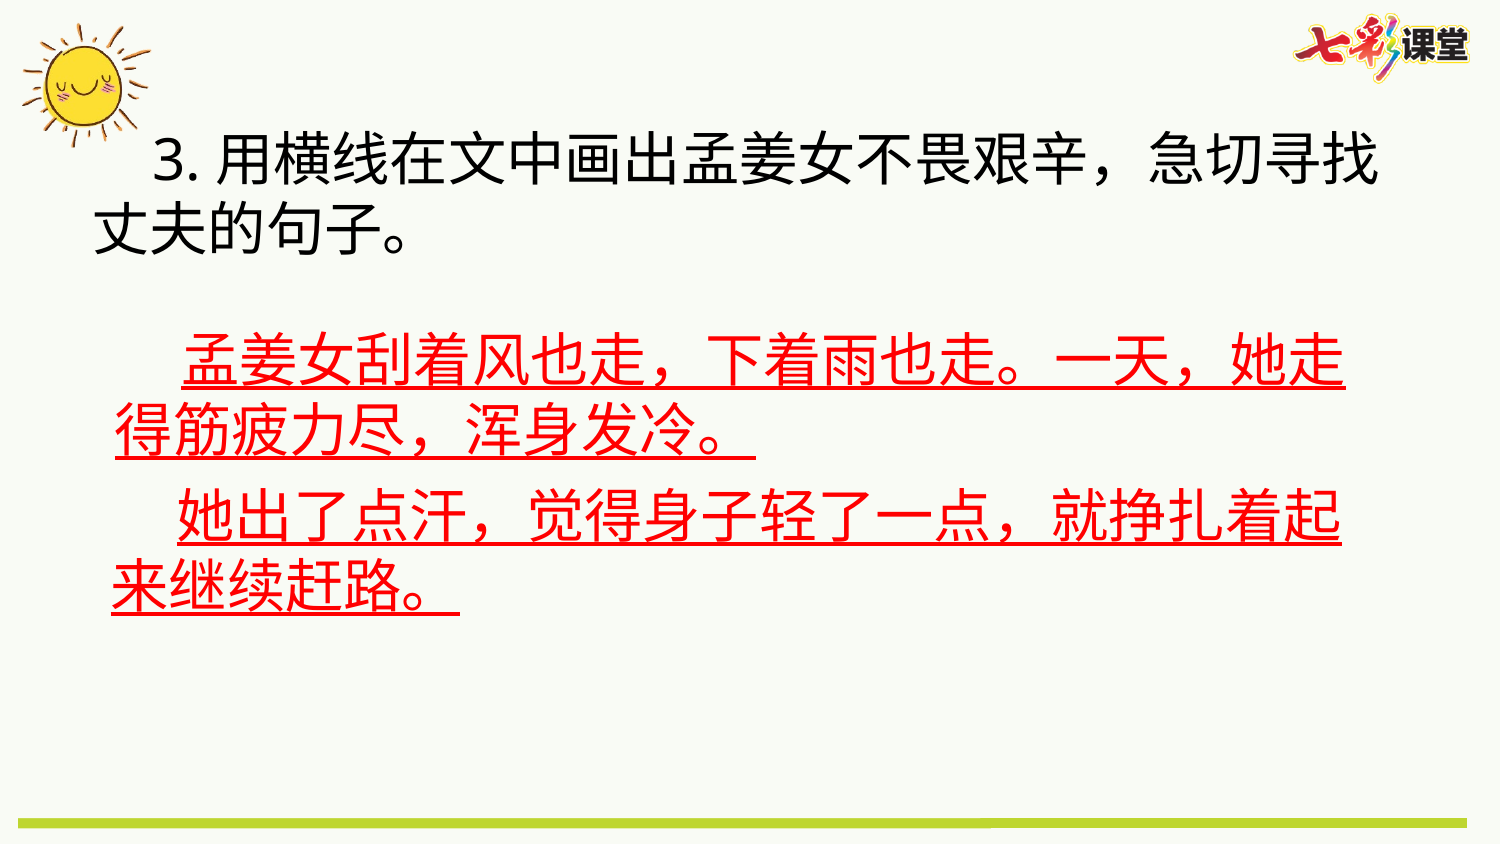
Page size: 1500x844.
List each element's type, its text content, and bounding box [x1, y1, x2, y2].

text_box 她出了点汗，觉得身子轻了一点，就挣扎着起来继续赶路。 [95, 472, 1370, 627]
text_box 3.用横线在文中画出孟姜女不畏艰辛，急切寻找丈夫的句子。 [76, 114, 1431, 270]
picture [1291, 9, 1472, 87]
picture [18, 771, 1467, 844]
text_box 孟姜女刮着风也走，下着雨也走。一天，她走得筋疲力尽，浑身发冷。 [100, 315, 1407, 471]
picture [0, 0, 173, 172]
